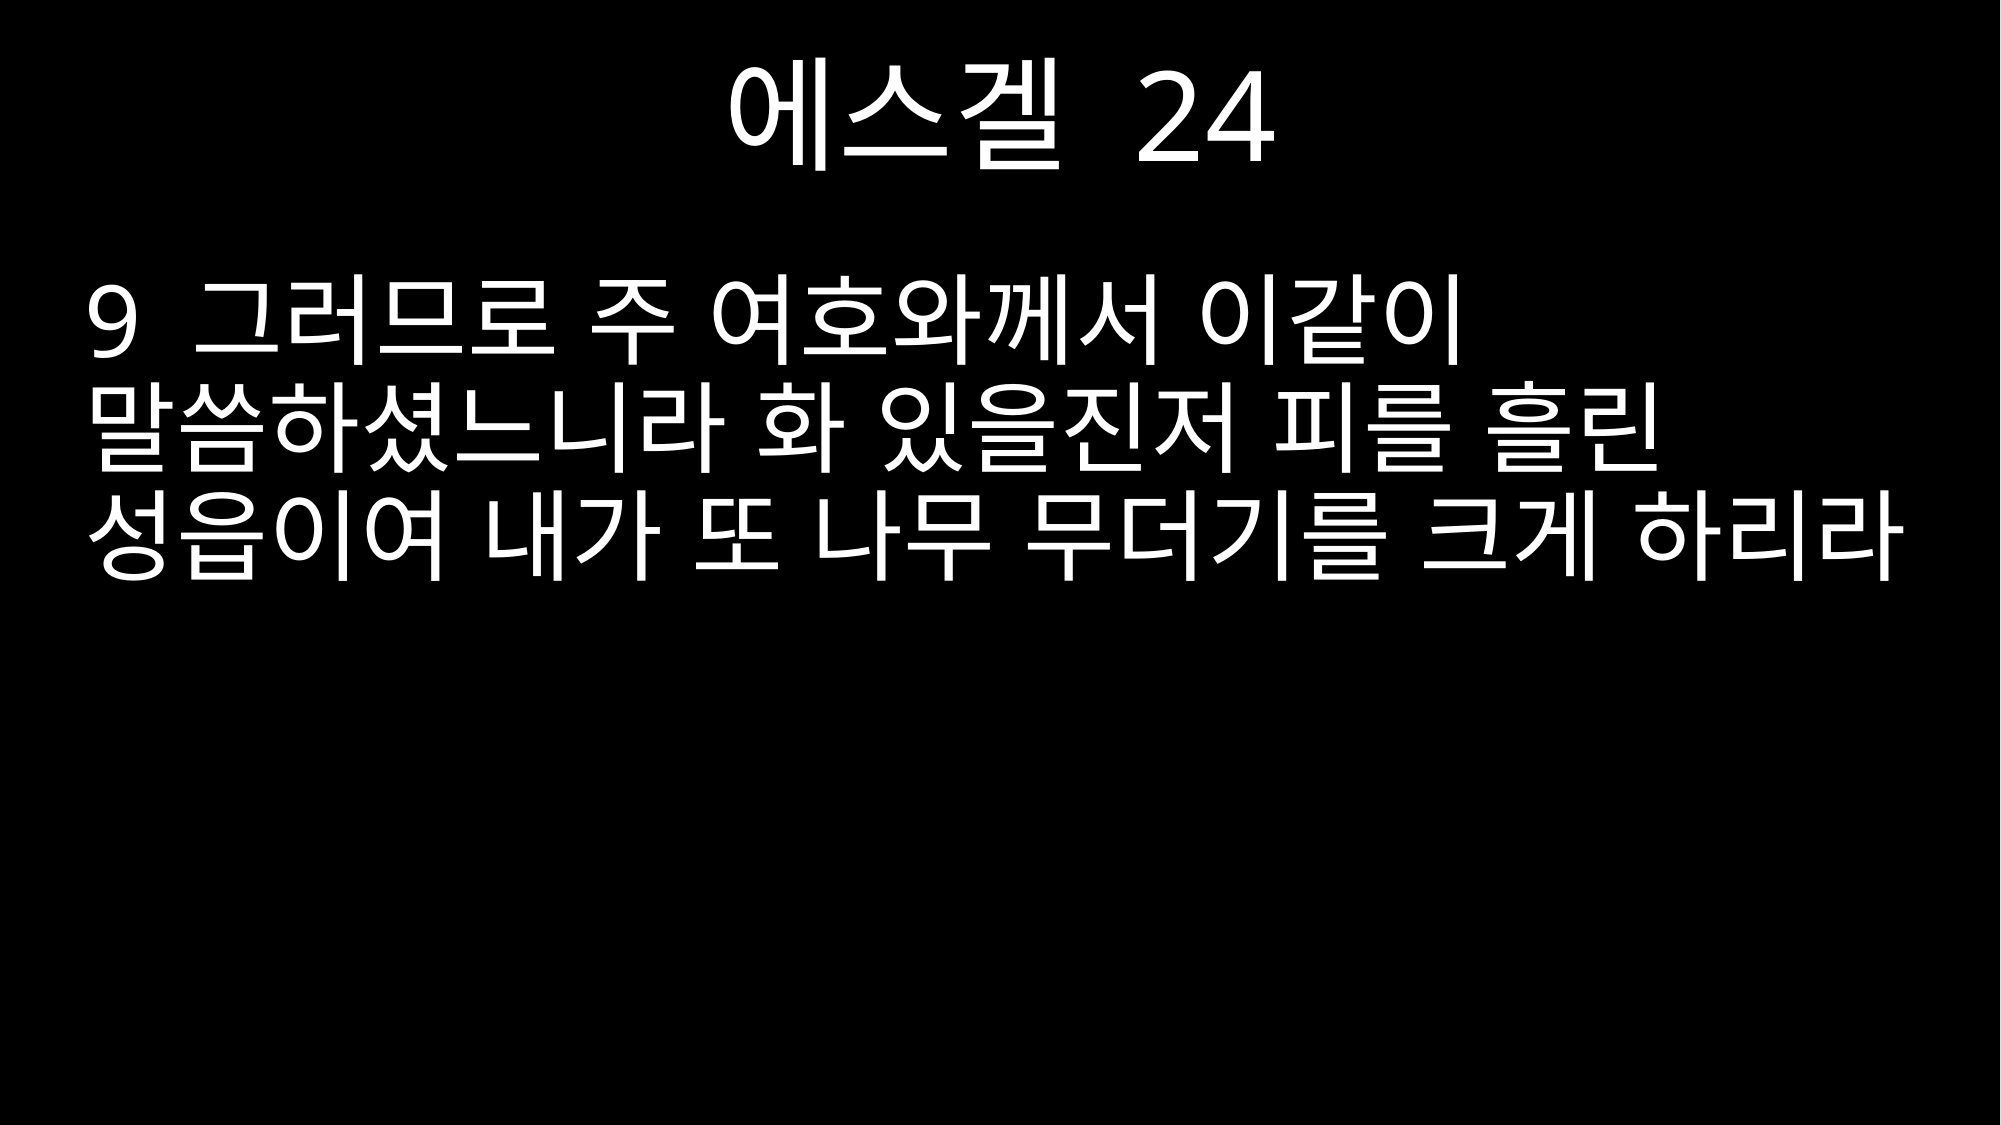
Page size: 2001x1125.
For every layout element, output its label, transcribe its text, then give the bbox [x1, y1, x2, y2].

footer 에스겔 24 [0, 32, 2000, 192]
list 9 그러므로 주 여호와께서 이같이 말씀하셨느니라 화 있을진저 피를 흘린 성읍이여 내가 또 나무 무더기를 크게 하리라 [69, 263, 1953, 423]
picture [0, 0, 2001, 1125]
